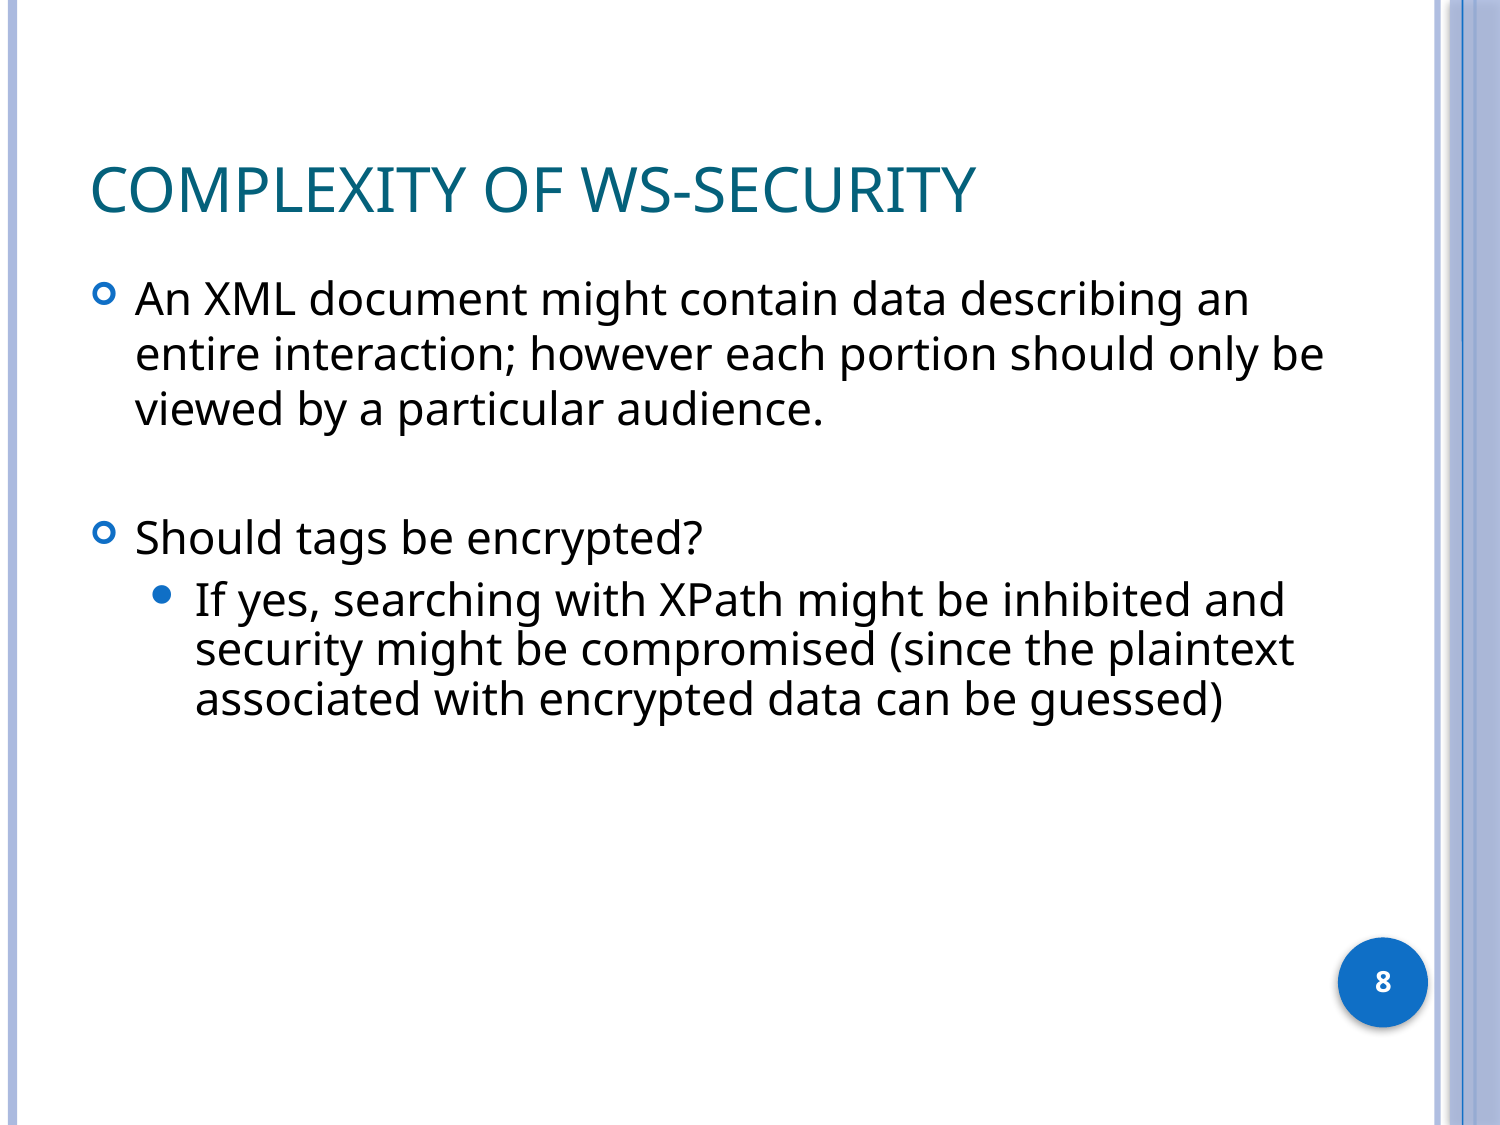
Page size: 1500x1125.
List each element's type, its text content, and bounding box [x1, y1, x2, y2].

list An XML document might contain data describing an entire interaction; however each portion should only be viewed by a particular audience. Should tags be encrypted? If yes, searching with XPath might be inhibited and security might be compromised (since the plaintext associated with encrypted data can be guessed) [75, 262, 1376, 1062]
title Complexity of WS-Security [75, 45, 1300, 233]
slide_number 8 [1333, 940, 1434, 1027]
